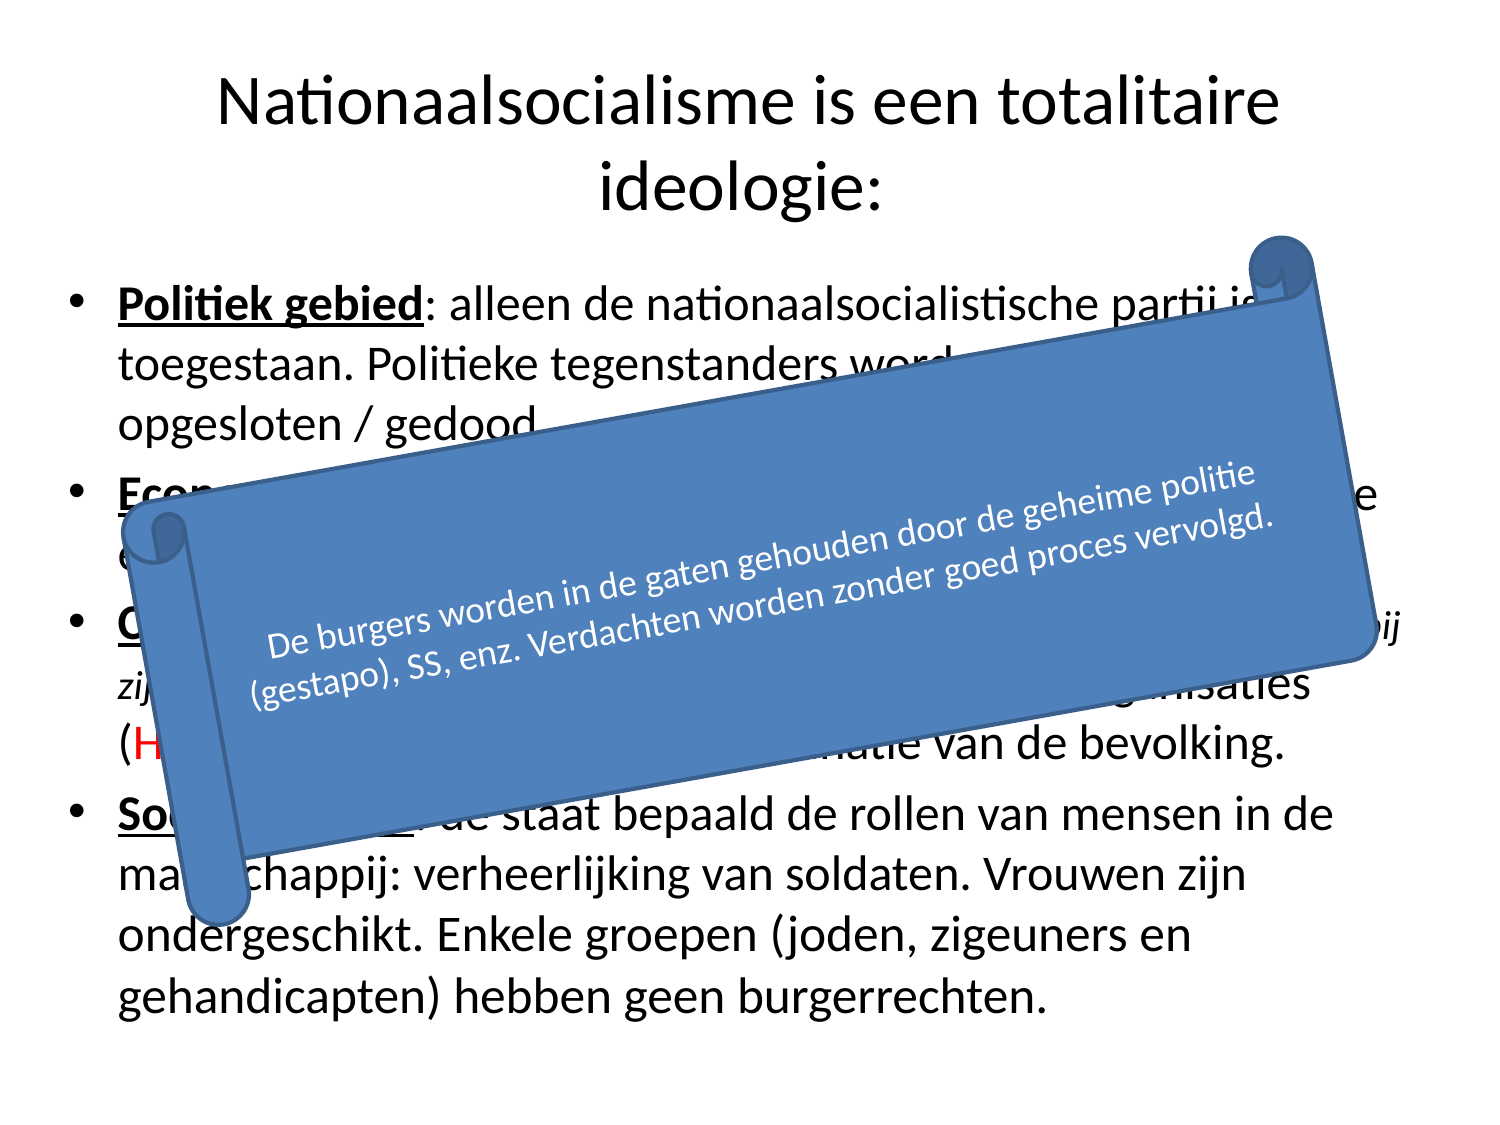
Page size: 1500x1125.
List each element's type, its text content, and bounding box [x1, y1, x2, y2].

list Politiek gebied: alleen de nationaalsocialistische partij is toegestaan. Politieke tegenstanders worden vervolgd / opgesloten / gedood. Economisch gebied: geleide economie = vrije markt economie en enkele zaken worden door de staat geleid. Cultureel gebied: Rijkscultuurkamer (alle kunstenaars moeten hierbij zijn aangesloten), propaganda / scholing en massaorganisaties (Hitlerjugend) zorgen voor indoctrinatie van de bevolking. Sociaal gebied: de staat bepaald de rollen van mensen in de maatschappij: verheerlijking van soldaten. Vrouwen zijn ondergeschikt. Enkele groepen (joden, zigeuners en gehandicapten) hebben geen burgerrechten. [53, 262, 1447, 1083]
title Nationaalsocialisme is een totalitaire ideologie: [75, 45, 1425, 233]
text_box De burgers worden in de gaten gehouden door de geheime politie (gestapo), SS, enz. Verdachten worden zonder goed proces vervolgd. [120, 235, 1379, 927]
